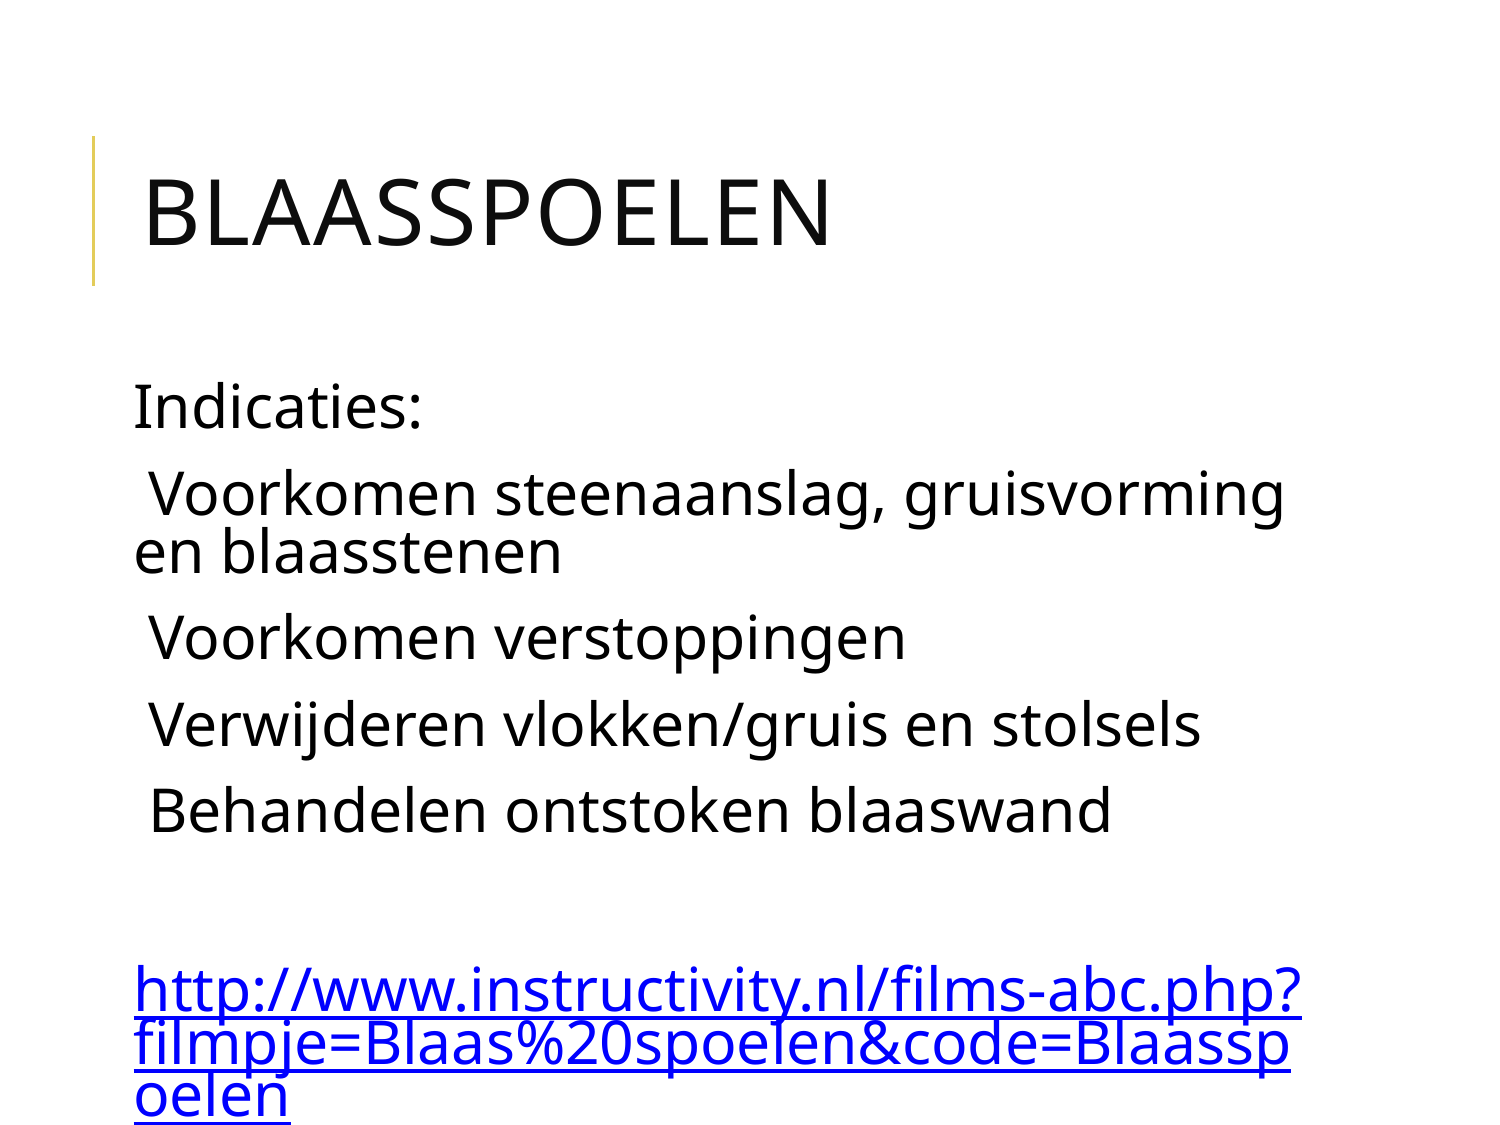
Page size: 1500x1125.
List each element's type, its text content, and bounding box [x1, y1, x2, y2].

list Indicaties: Voorkomen steenaanslag, gruisvorming en blaasstenen Voorkomen verstoppingen Verwijderen vlokken/gruis en stolsels Behandelen ontstoken blaaswand http://www.instructivity.nl/films-abc.php?filmpje=Blaas%20spoelen&code=Blaasspoelen [126, 375, 1322, 1035]
footer [595, 1061, 1322, 1107]
title Blaasspoelen [126, 96, 1322, 342]
